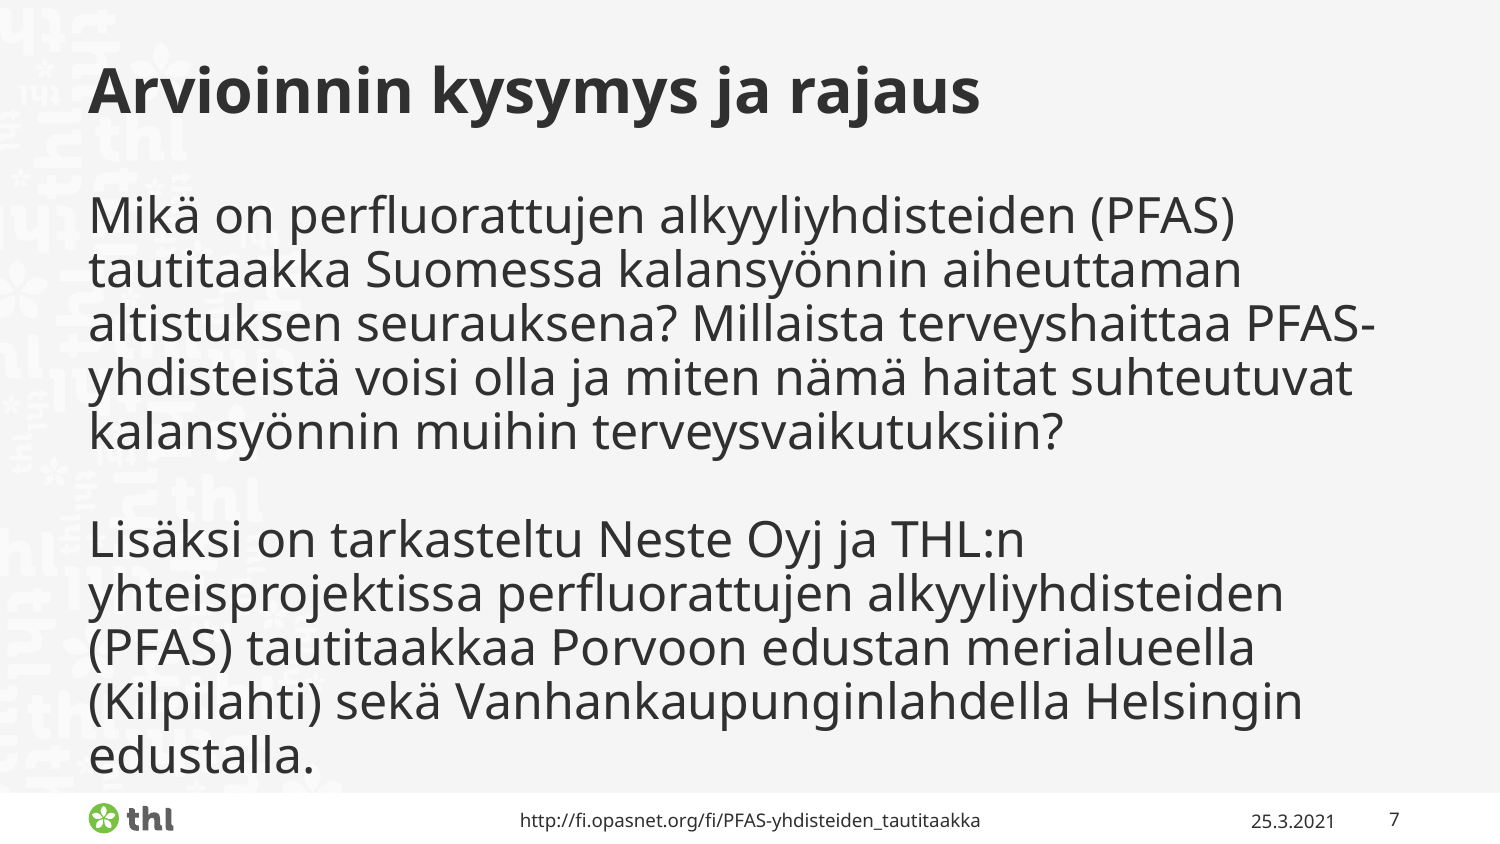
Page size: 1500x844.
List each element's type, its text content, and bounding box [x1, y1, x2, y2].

list Mikä on perfluorattujen alkyyliyhdisteiden (PFAS) tautitaakka Suomessa kalansyönnin aiheuttaman altistuksen seurauksena? Millaista terveyshaittaa PFAS-yhdisteistä voisi olla ja miten nämä haitat suhteutuvat kalansyönnin muihin terveysvaikutuksiin? Lisäksi on tarkasteltu Neste Oyj ja THL:n yhteisprojektissa perfluorattujen alkyyliyhdisteiden (PFAS) tautitaakkaa Porvoon edustan merialueella (Kilpilahti) sekä Vanhankaupunginlahdella Helsingin edustalla. [88, 181, 1412, 758]
title Arvioinnin kysymys ja rajaus [88, 22, 1412, 169]
picture [0, 0, 1500, 798]
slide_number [1214, 797, 1348, 844]
slide_number ‹#› [1348, 797, 1412, 843]
footer http://fi.opasnet.org/fi/PFAS-yhdisteiden_tautitaakka [322, 797, 1178, 843]
